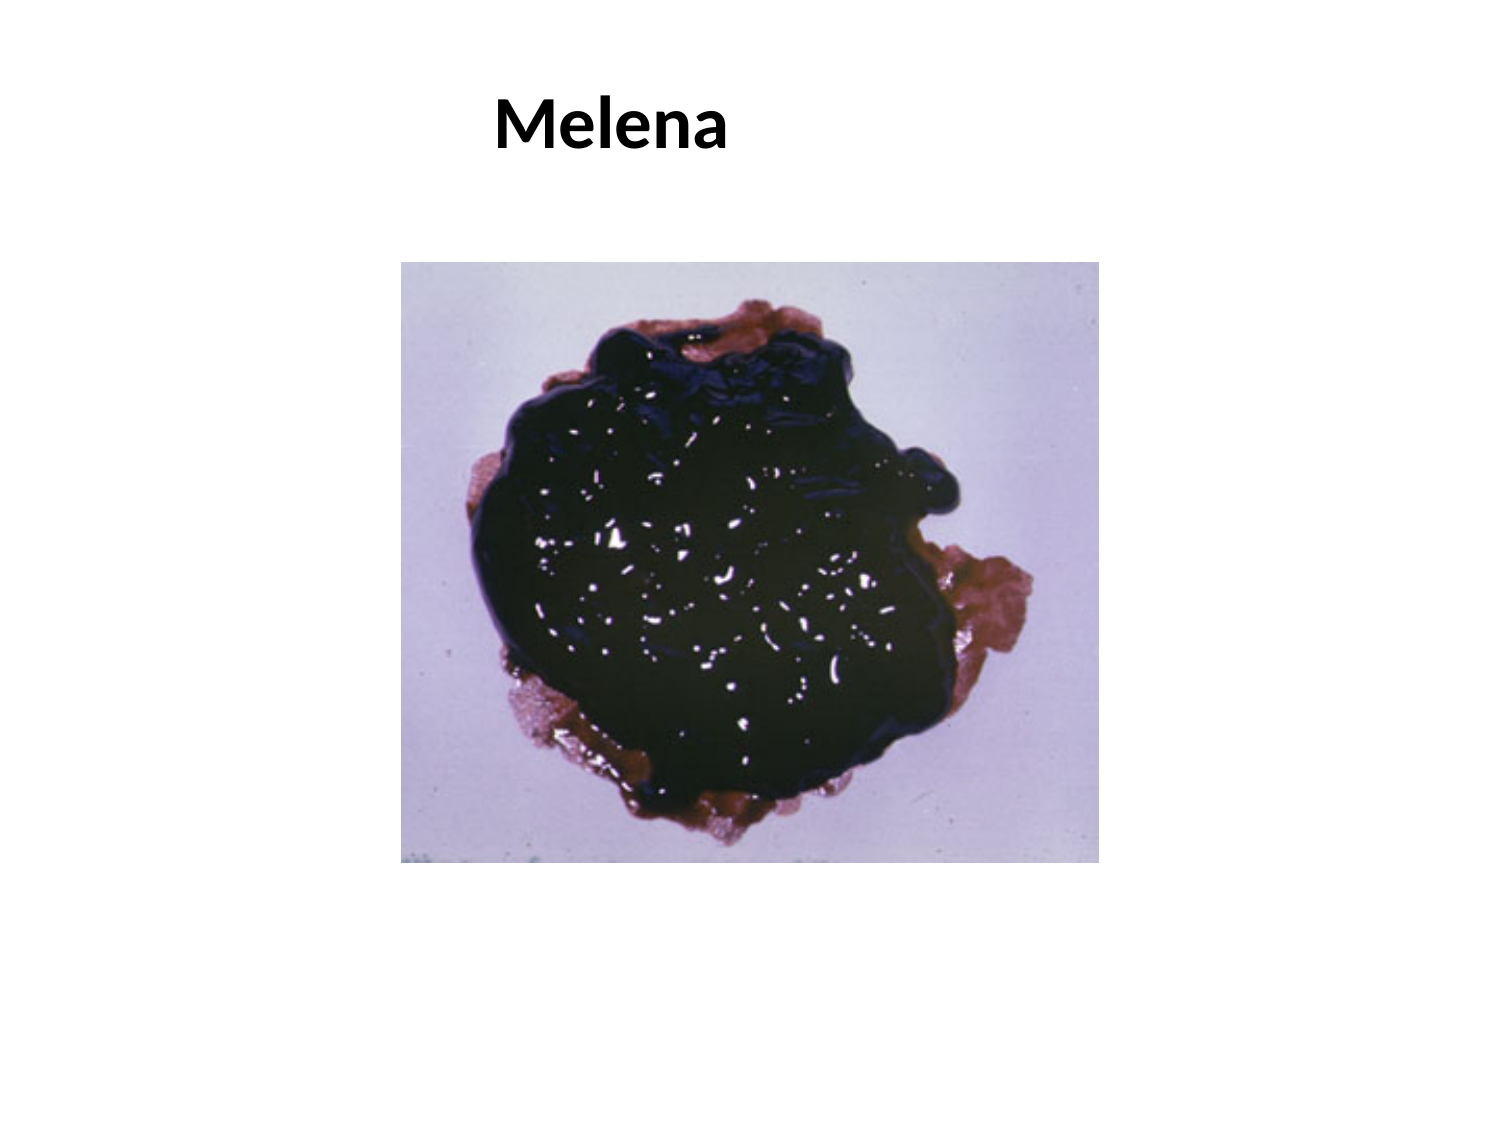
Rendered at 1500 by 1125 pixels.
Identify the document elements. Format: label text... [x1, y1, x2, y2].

picture [400, 262, 1100, 863]
text_box Melena [478, 66, 1069, 172]
